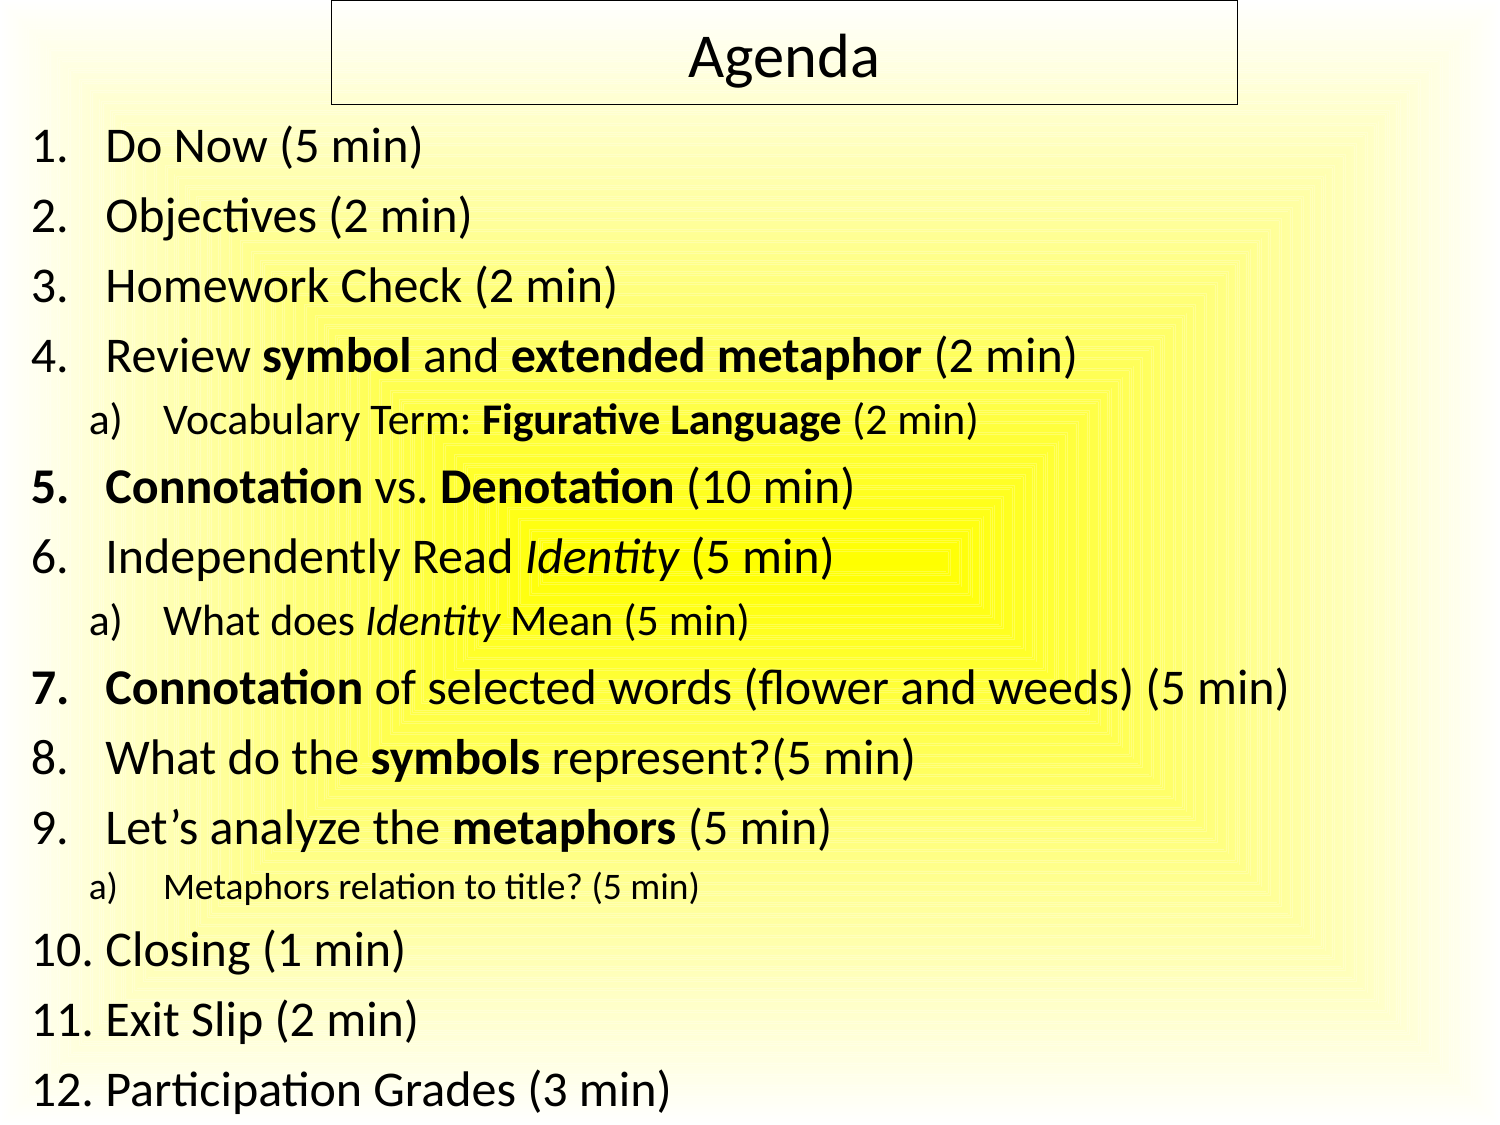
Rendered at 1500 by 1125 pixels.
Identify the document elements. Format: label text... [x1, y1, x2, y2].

list Do Now (5 min) Objectives (2 min) Homework Check (2 min) Review symbol and extended metaphor (2 min) Vocabulary Term: Figurative Language (2 min) Connotation vs. Denotation (10 min) Independently Read Identity (5 min) What does Identity Mean (5 min) Connotation of selected words (flower and weeds) (5 min) What do the symbols represent?(5 min) Let’s analyze the metaphors (5 min) Metaphors relation to title? (5 min) Closing (1 min) Exit Slip (2 min) Participation Grades (3 min) [0, 104, 1500, 1125]
text_box Agenda [331, 0, 1238, 105]
